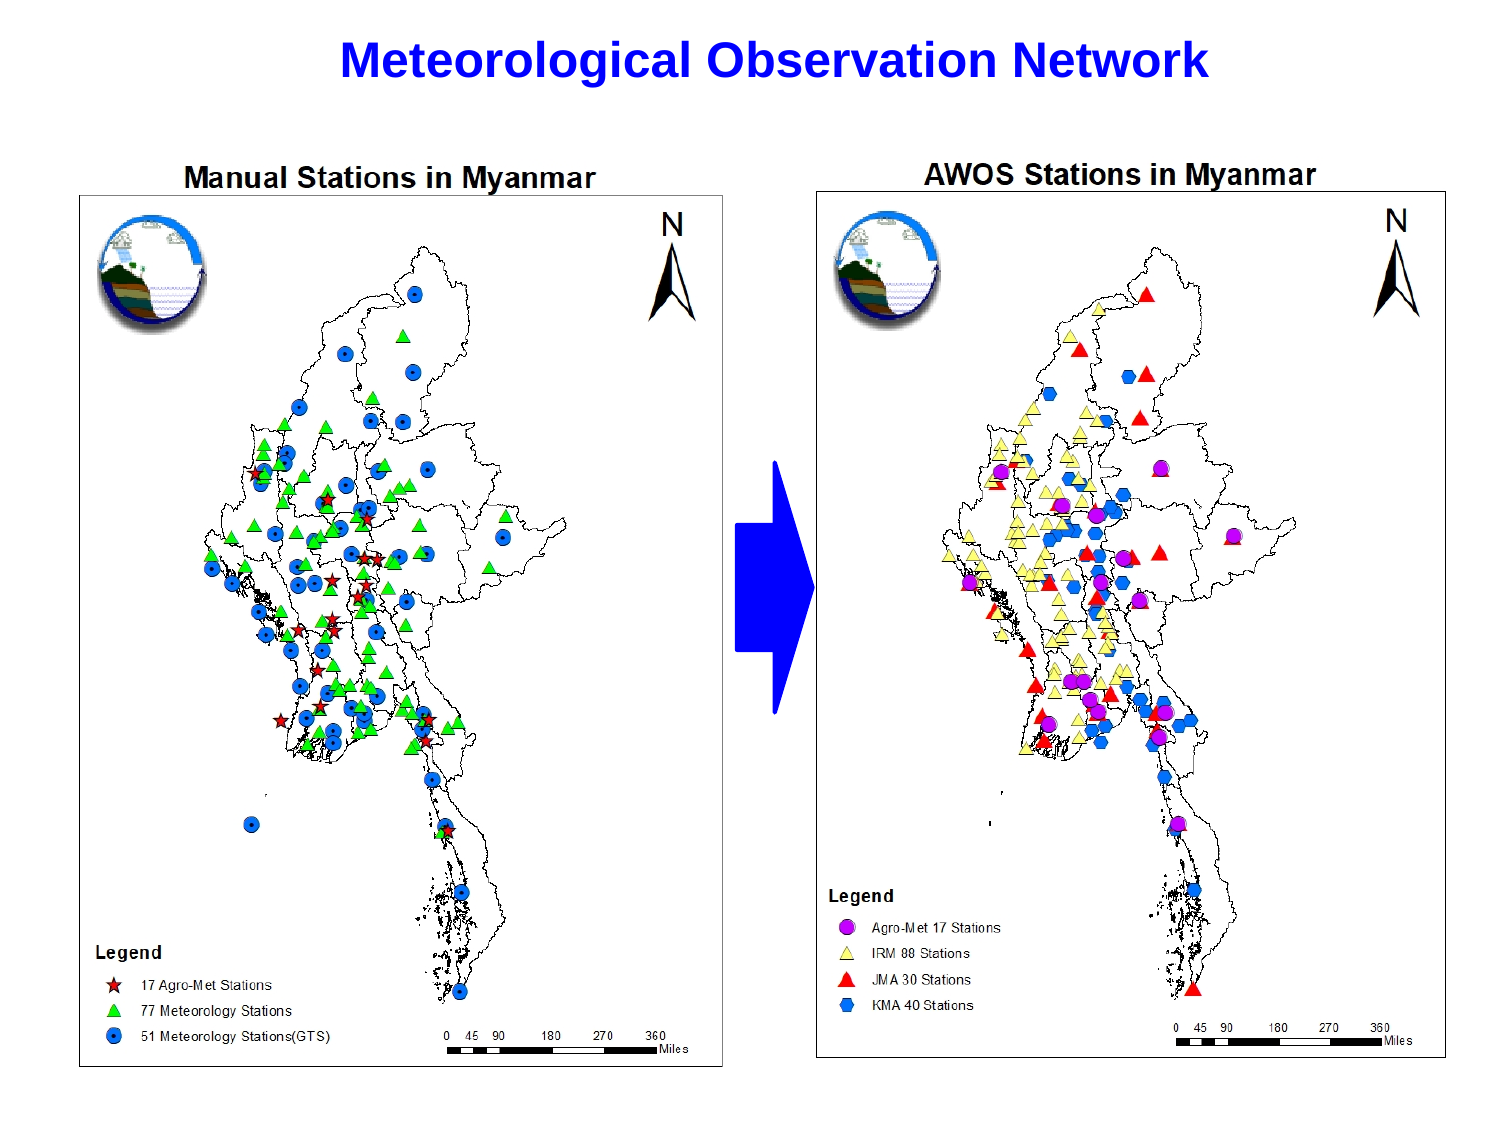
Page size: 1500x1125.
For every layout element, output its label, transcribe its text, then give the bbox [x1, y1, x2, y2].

picture [0, 126, 1500, 1125]
text_box Meteorological Observation Network [324, 19, 1258, 95]
